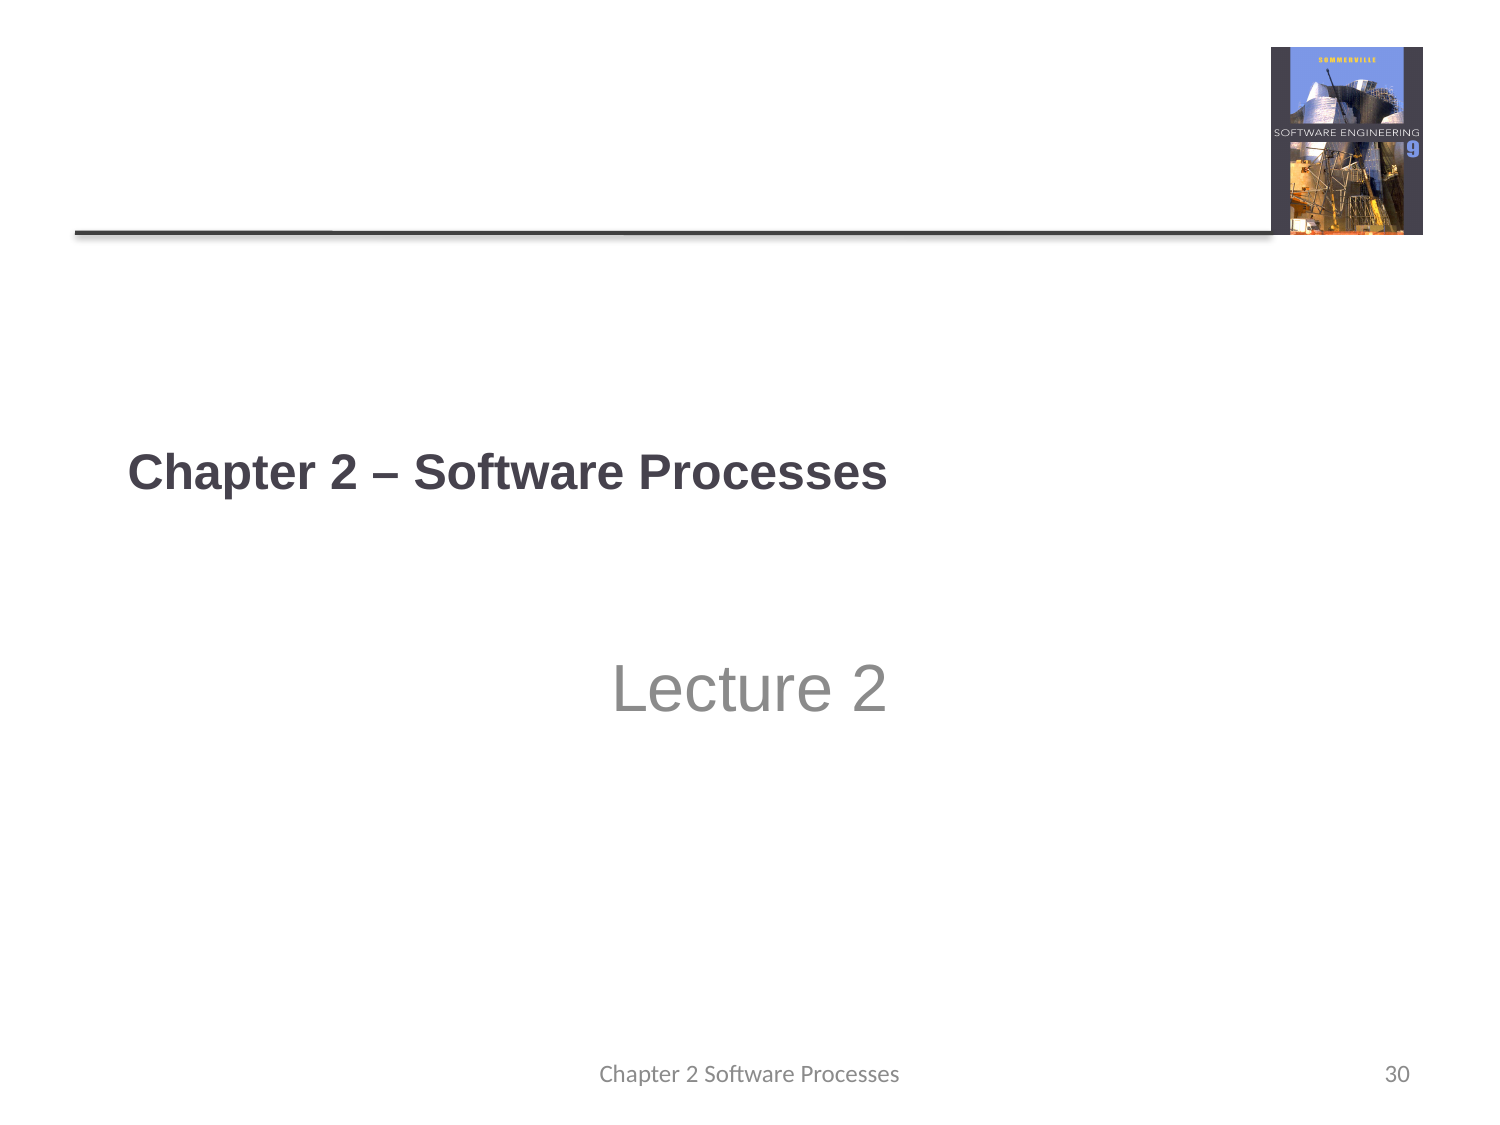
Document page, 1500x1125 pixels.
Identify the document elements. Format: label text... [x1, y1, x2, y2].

slide_number 30 [1074, 1042, 1425, 1103]
footer Chapter 2 Software Processes [512, 1042, 988, 1103]
picture [1271, 47, 1423, 235]
title Chapter 2 – Software Processes [112, 349, 1388, 591]
subtitle Lecture 2 [225, 637, 1275, 925]
